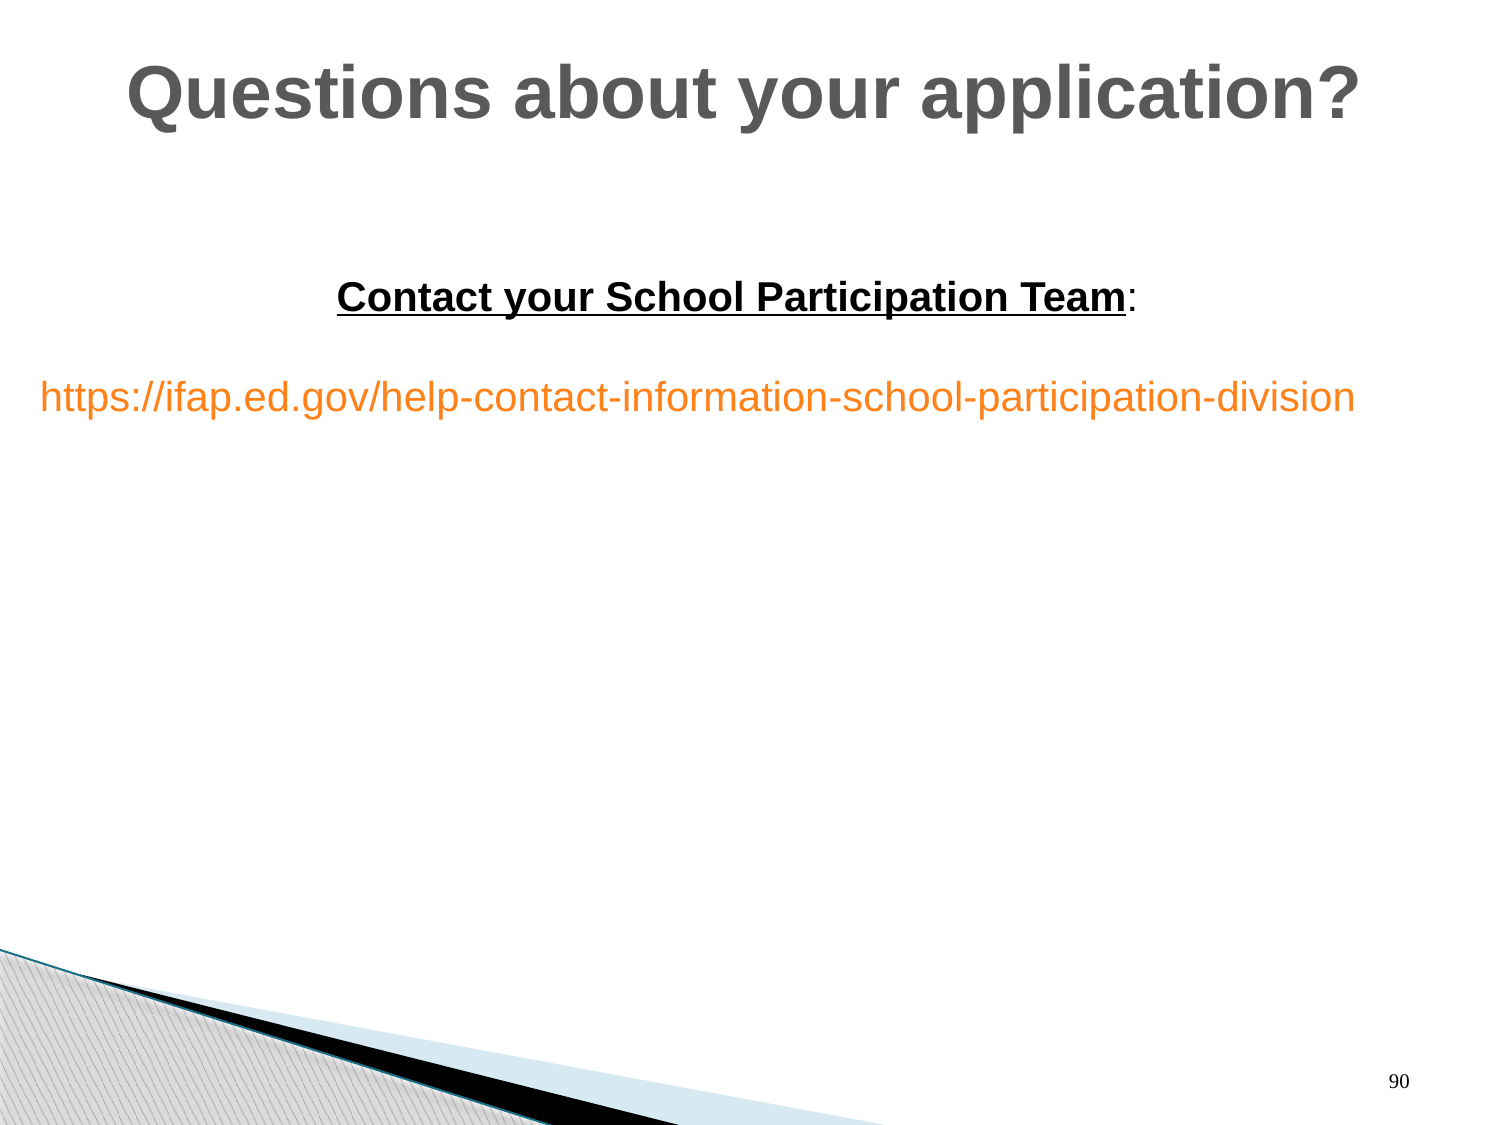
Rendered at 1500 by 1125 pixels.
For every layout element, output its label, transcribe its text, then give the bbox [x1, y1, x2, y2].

slide_number 90 [1112, 1025, 1425, 1100]
text_box Questions about your application? [111, 35, 1500, 161]
title Contact your School Participation Team: https://ifap.ed.gov/help-contact-information-school-participation-division [24, 262, 1450, 478]
